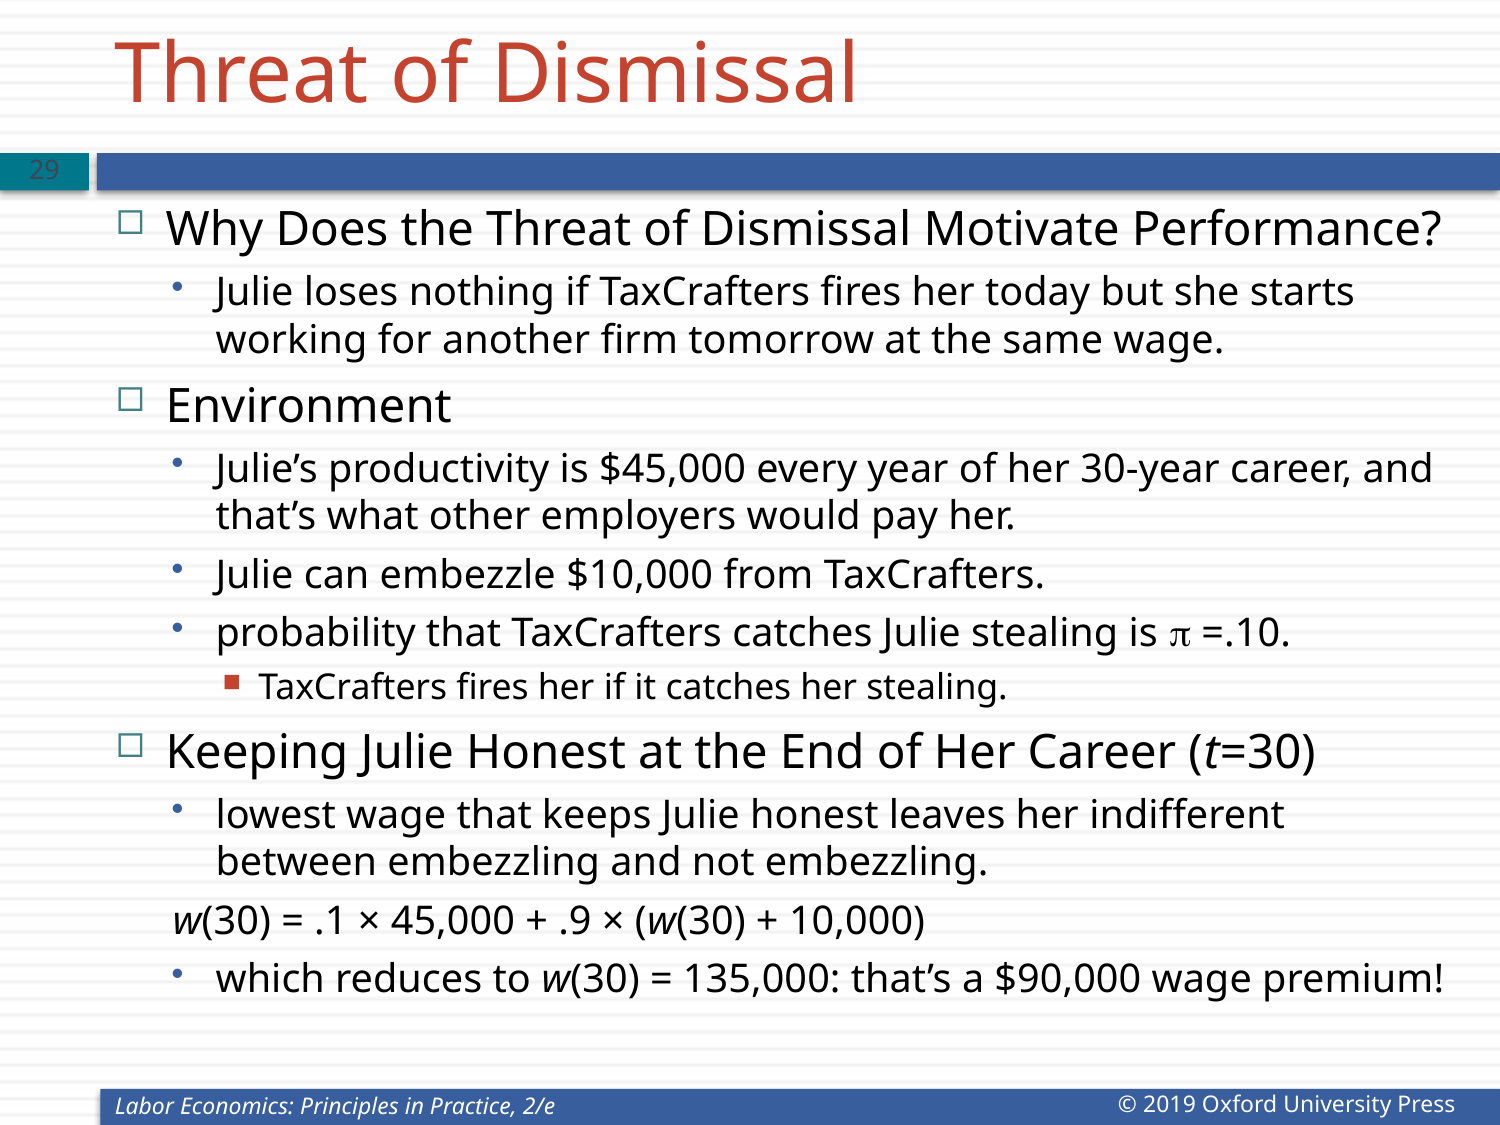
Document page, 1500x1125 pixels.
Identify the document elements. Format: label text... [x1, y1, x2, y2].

title Threat of Dismissal [99, 1, 1472, 136]
slide_number 28 [0, 153, 89, 191]
list Why Does the Threat of Dismissal Motivate Performance? Julie loses nothing if TaxCrafters fires her today but she starts working for another firm tomorrow at the same wage. Environment Julie’s productivity is $45,000 every year of her 30-year career, and that’s what other employers would pay her. Julie can embezzle $10,000 from TaxCrafters. probability that TaxCrafters catches Julie stealing is p =.10. TaxCrafters fires her if it catches her stealing. Keeping Julie Honest at the End of Her Career (t=30) lowest wage that keeps Julie honest leaves her indifferent between embezzling and not embezzling. w(30) = .1 × 45,000 + .9 × (w(30) + 10,000) which reduces to w(30) = 135,000: that’s a $90,000 wage premium! [101, 190, 1473, 1084]
slide_number Labor Economics: Principles in Practice, 2/e [99, 1090, 745, 1125]
footer © 2019 Oxford University Press [825, 1090, 1471, 1125]
